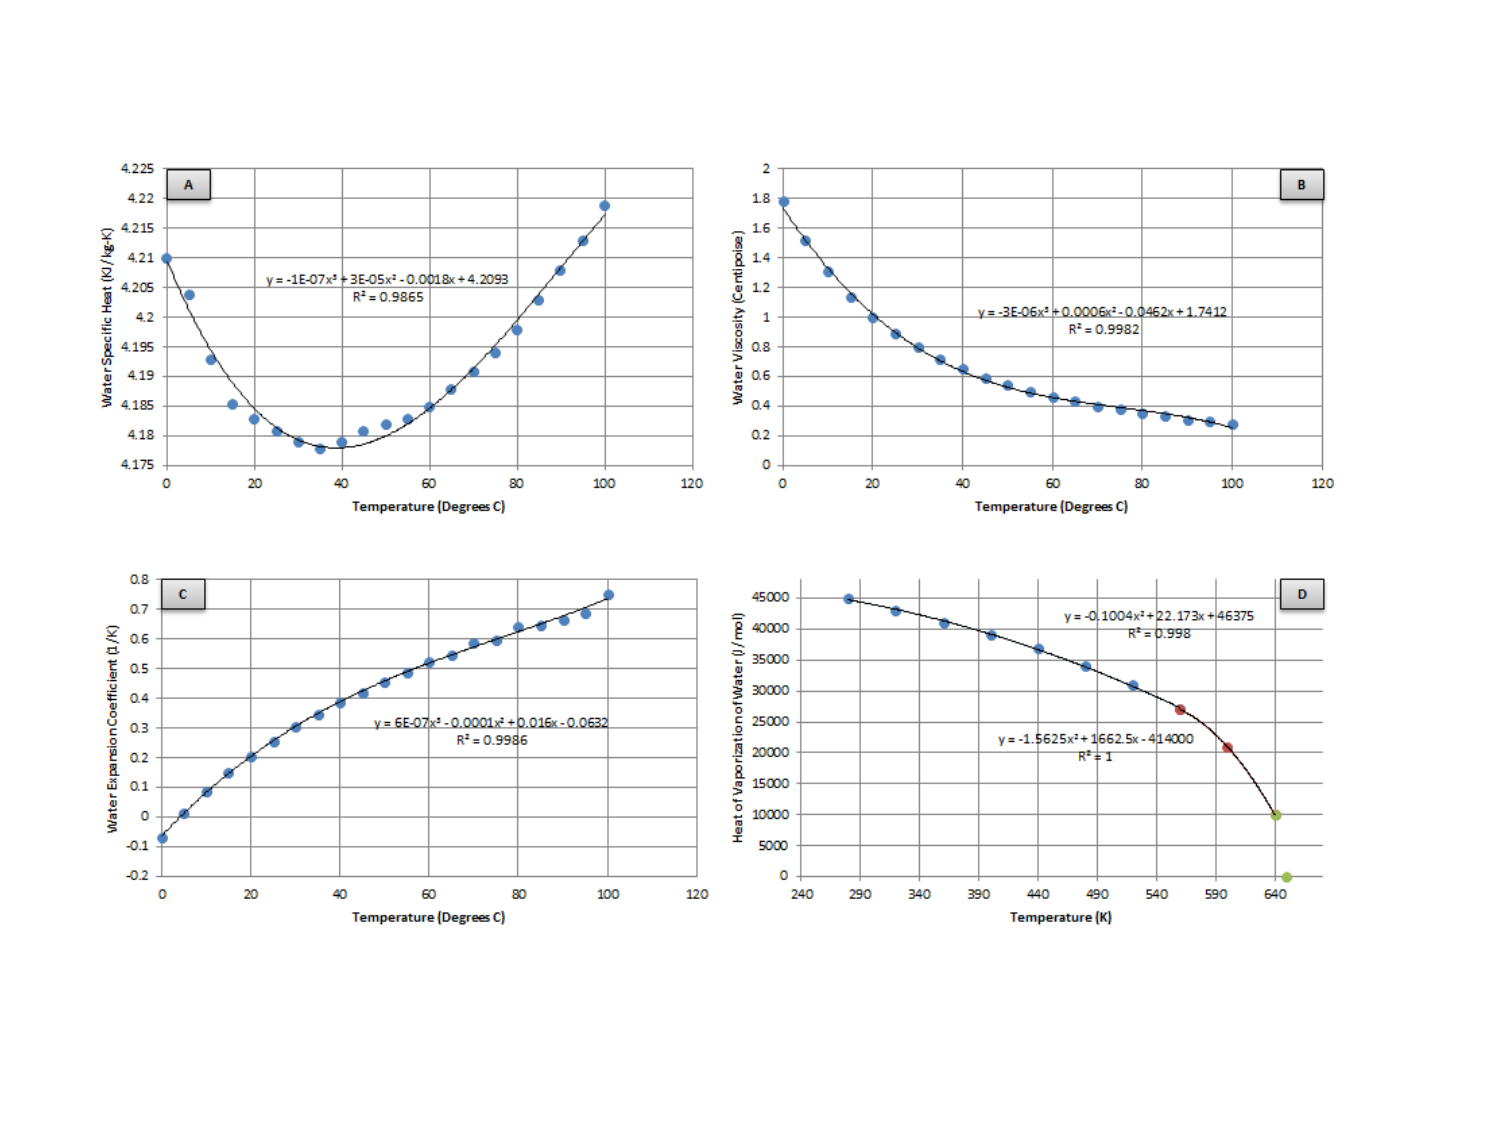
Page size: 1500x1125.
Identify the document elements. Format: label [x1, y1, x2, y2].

picture [74, 149, 1354, 949]
